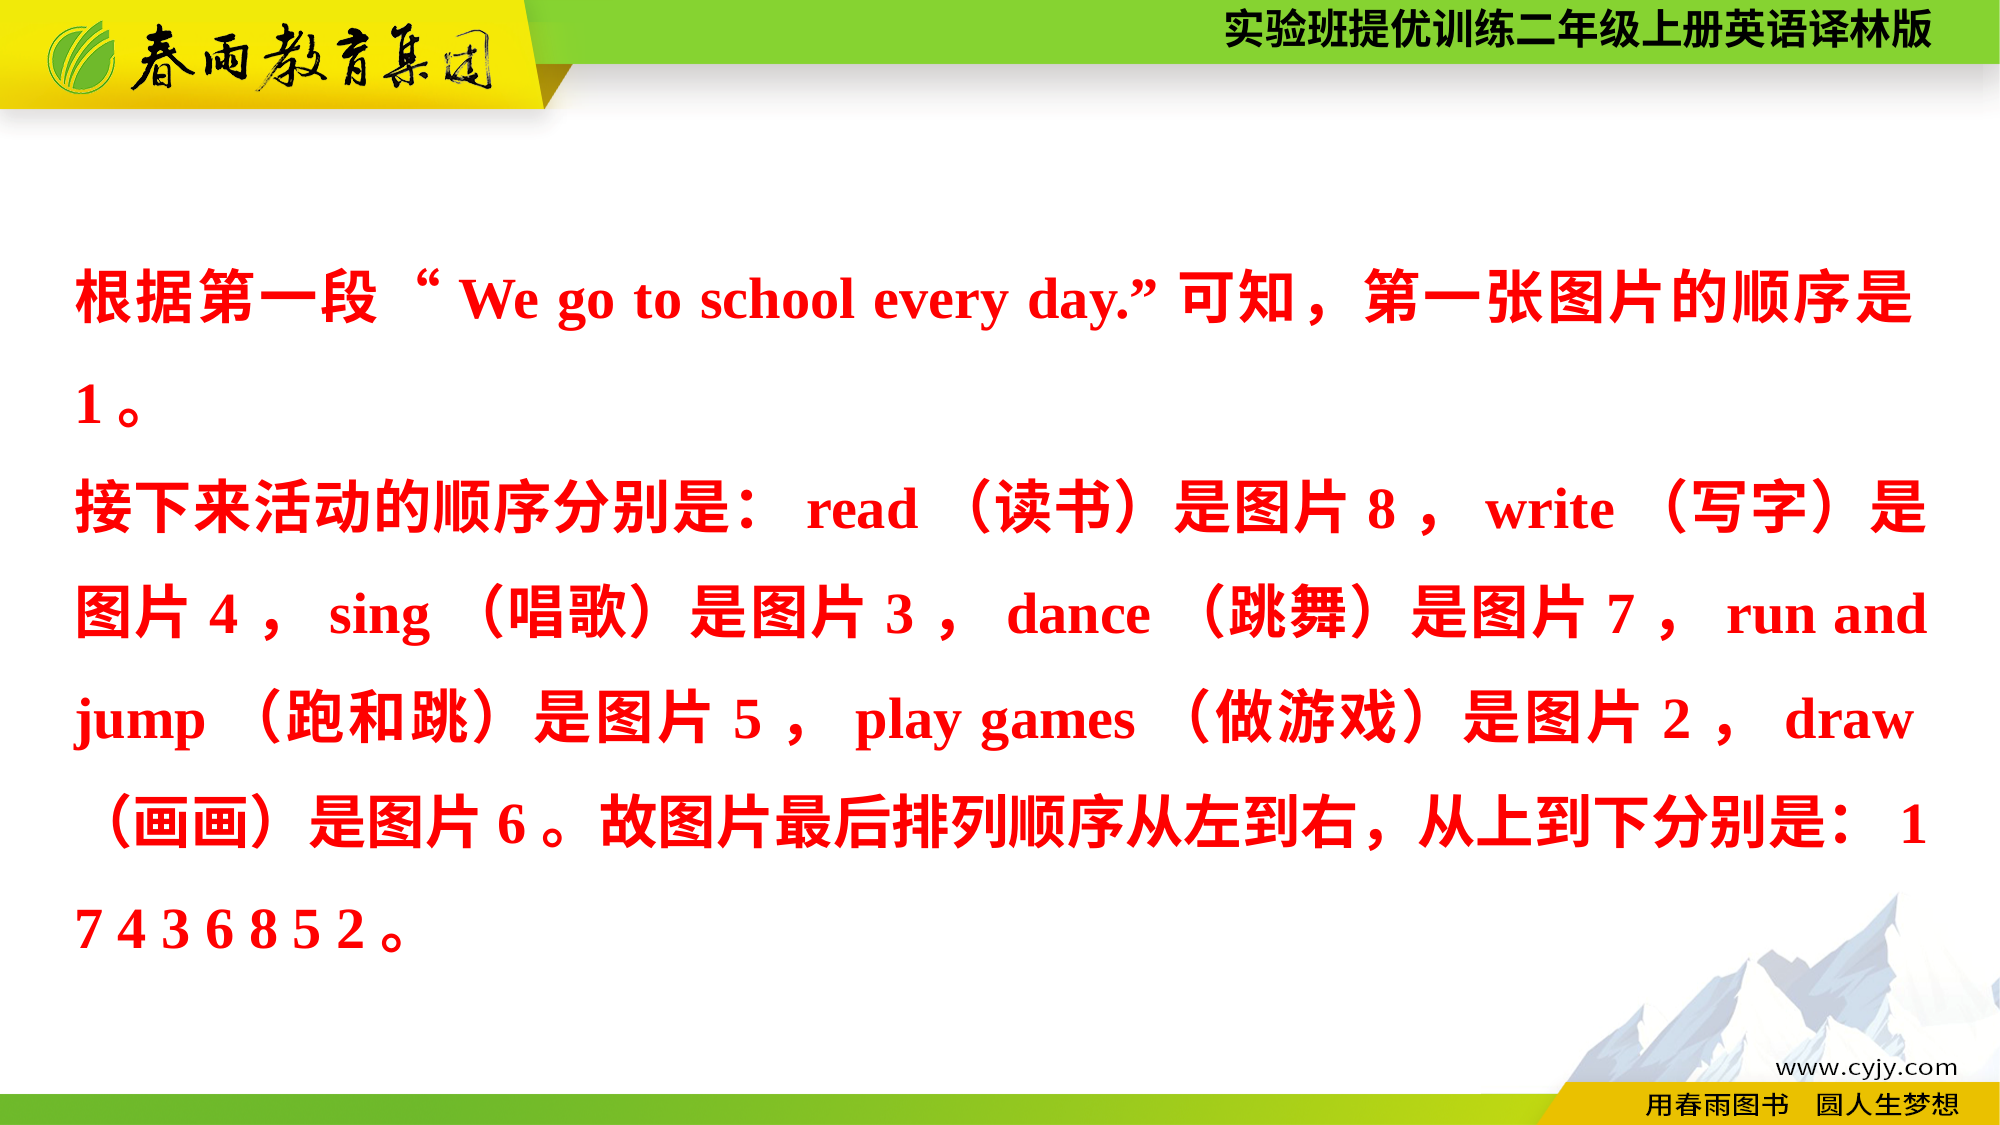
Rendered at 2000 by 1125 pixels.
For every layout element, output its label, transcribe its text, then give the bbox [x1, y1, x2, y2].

picture [0, 0, 2000, 1125]
list 根据第一段“We go to school every day.”可知，第一张图片的顺序是1。 接下来活动的顺序分别是：read（读书）是图片8，write（写字）是图片4，sing（唱歌）是图片3，dance（跳舞）是图片7，run and jump（跑和跳）是图片5，play games（做游戏）是图片2，draw（画画）是图片6。故图片最后排列顺序从左到右，从上到下分别是：1 7 4 3 6 8 5 2。 [59, 218, 1944, 764]
